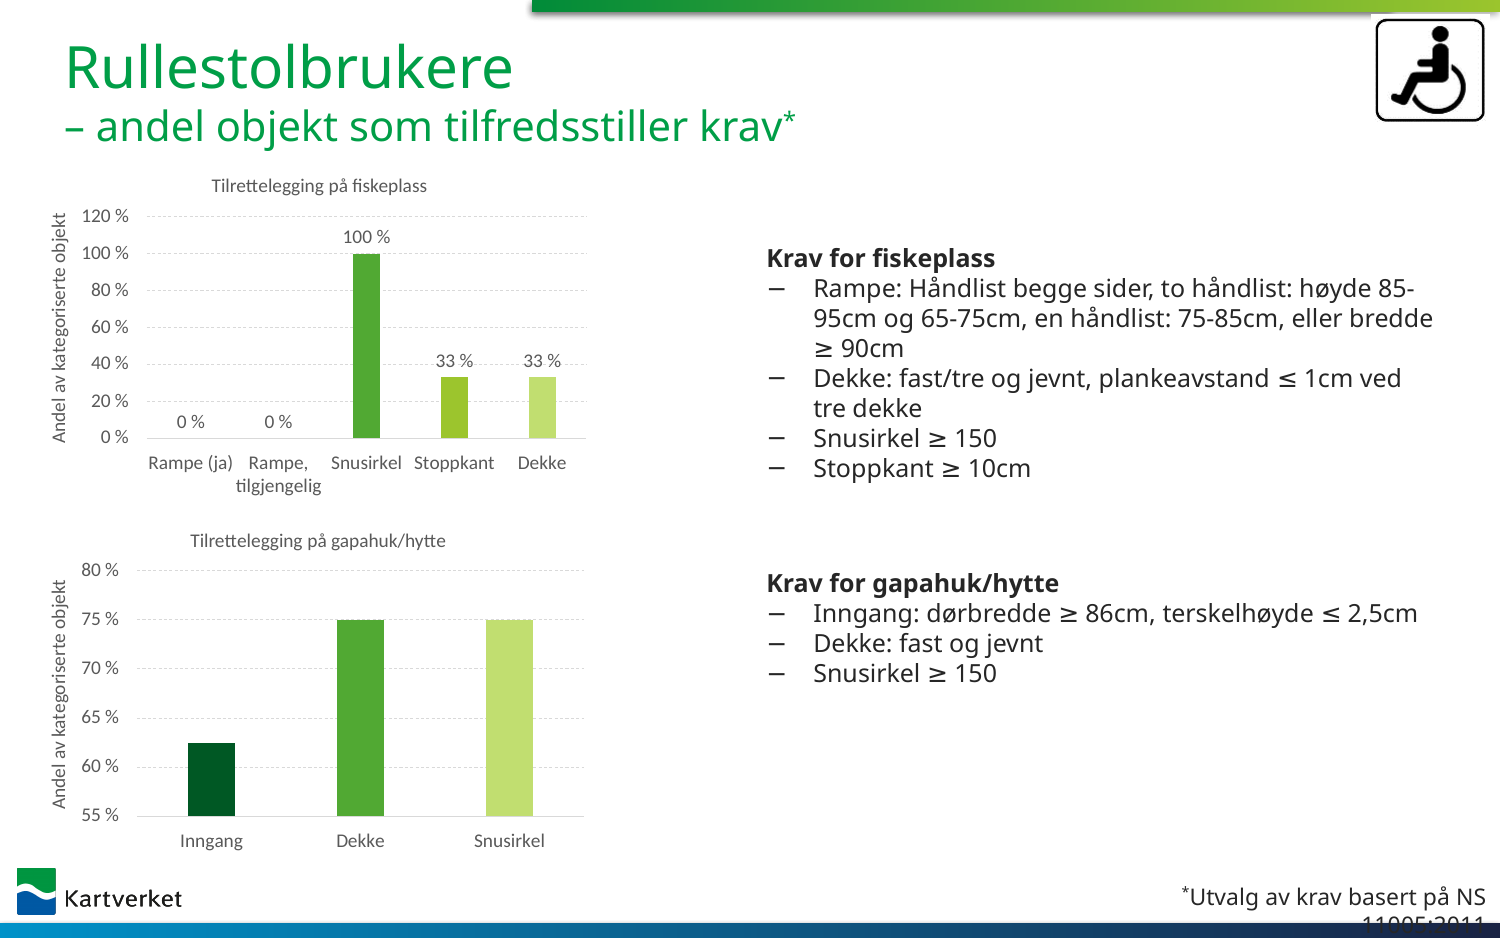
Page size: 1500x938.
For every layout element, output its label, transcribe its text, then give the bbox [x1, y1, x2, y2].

text_box Rullestolbrukere – andel objekt som tilfredsstiller krav* [49, 29, 1431, 158]
picture [41, 166, 598, 505]
picture [41, 520, 596, 859]
text_box Krav for gapahuk/hytte Inngang: dørbredde ≥ 86cm, terskelhøyde ≤ 2,5cm Dekke: fast og jevnt Snusirkel ≥ 150 [751, 560, 1452, 695]
text_box *Utvalg av krav basert på NS 11005:2011 [1068, 873, 1500, 938]
text_box Krav for fiskeplass Rampe: Håndlist begge sider, to håndlist: høyde 85-95cm og 65-75cm, en håndlist: 75-85cm, eller bredde ≥ 90cm Dekke: fast/tre og jevnt, plankeavstand ≤ 1cm ved tre dekke Snusirkel ≥ 150 Stoppkant ≥ 10cm [751, 235, 1452, 490]
picture [1371, 13, 1491, 127]
